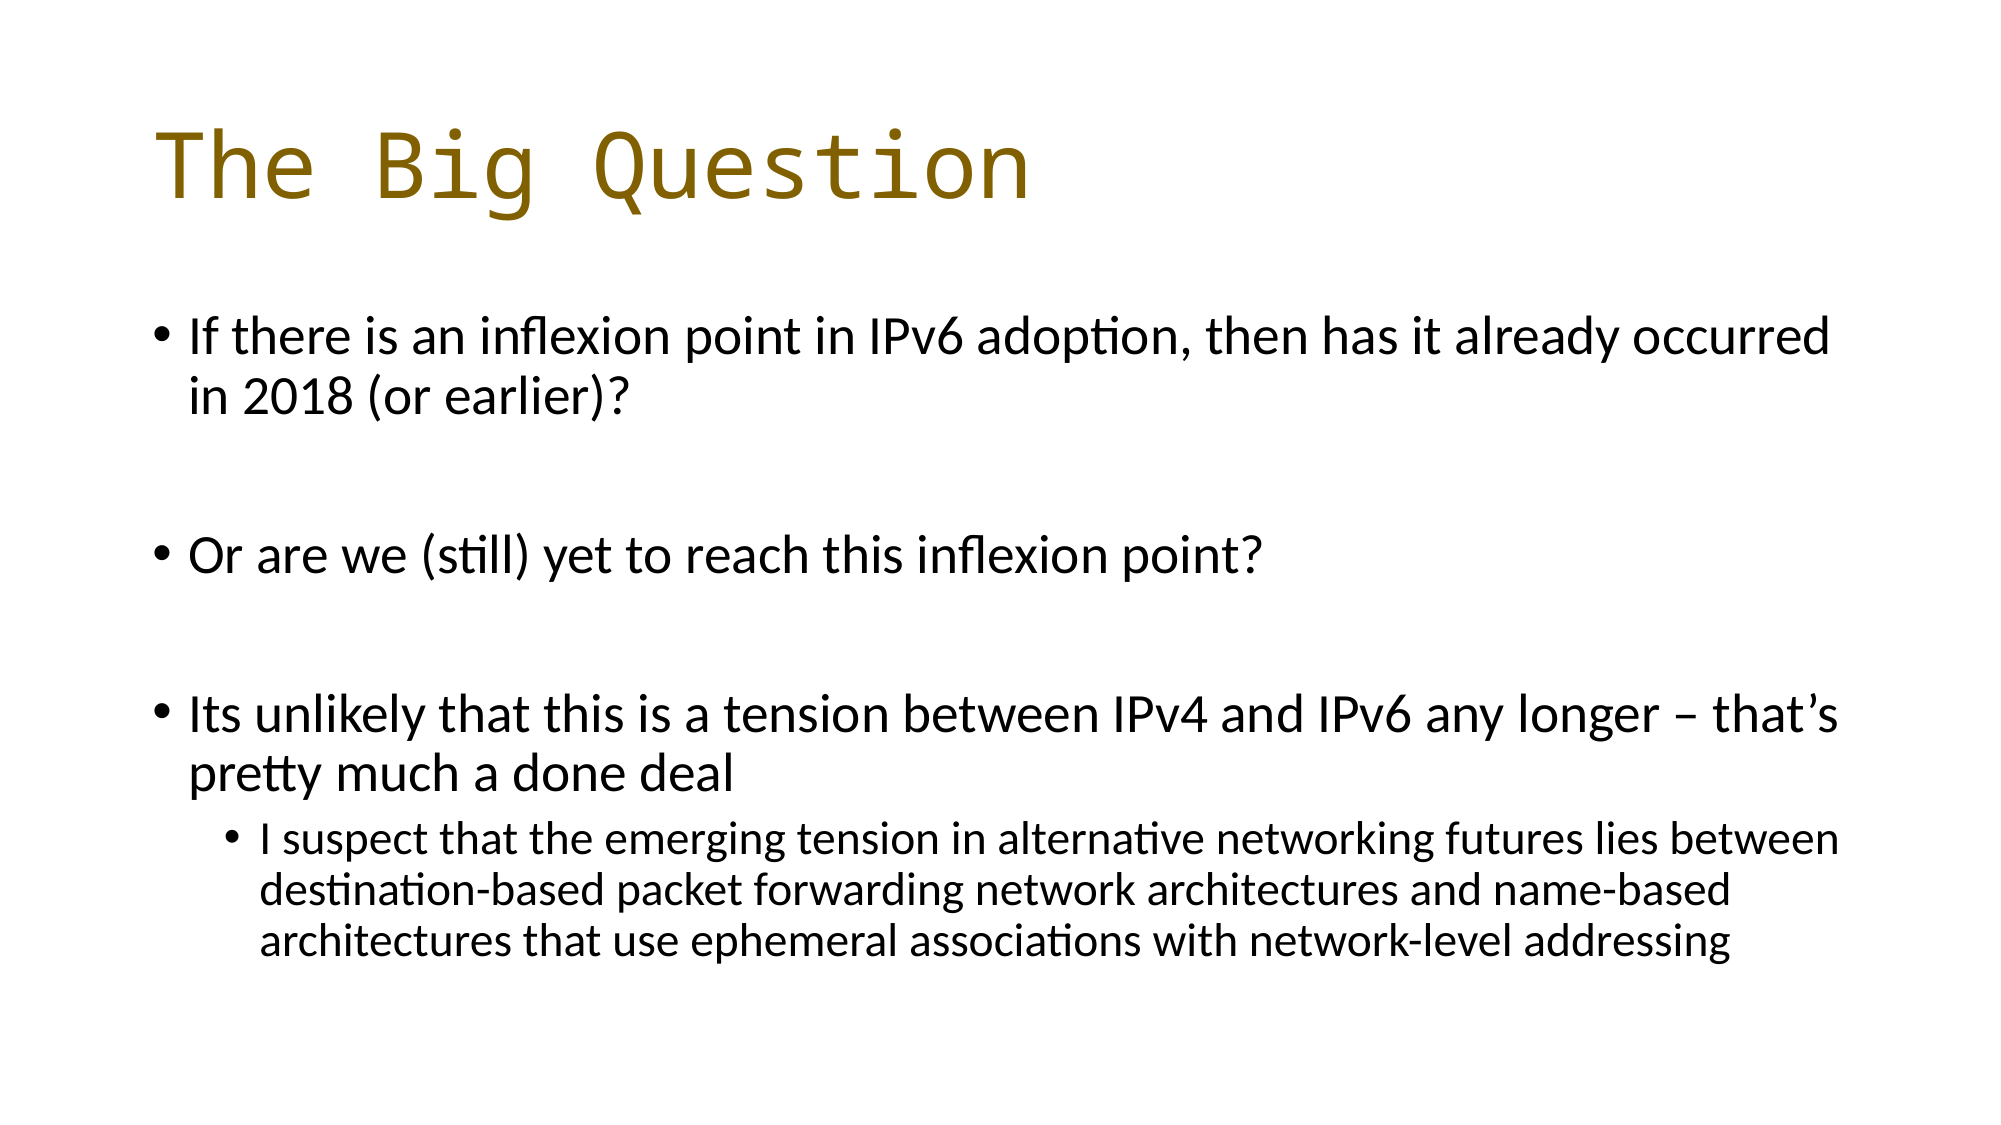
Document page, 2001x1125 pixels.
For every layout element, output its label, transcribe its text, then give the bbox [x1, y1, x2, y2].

list If there is an inflexion point in IPv6 adoption, then has it already occurred in 2018 (or earlier)? Or are we (still) yet to reach this inflexion point? Its unlikely that this is a tension between IPv4 and IPv6 any longer – that’s pretty much a done deal I suspect that the emerging tension in alternative networking futures lies between destination-based packet forwarding network architectures and name-based architectures that use ephemeral associations with network-level addressing [137, 299, 1863, 1014]
title The Big Question [137, 59, 1863, 278]
